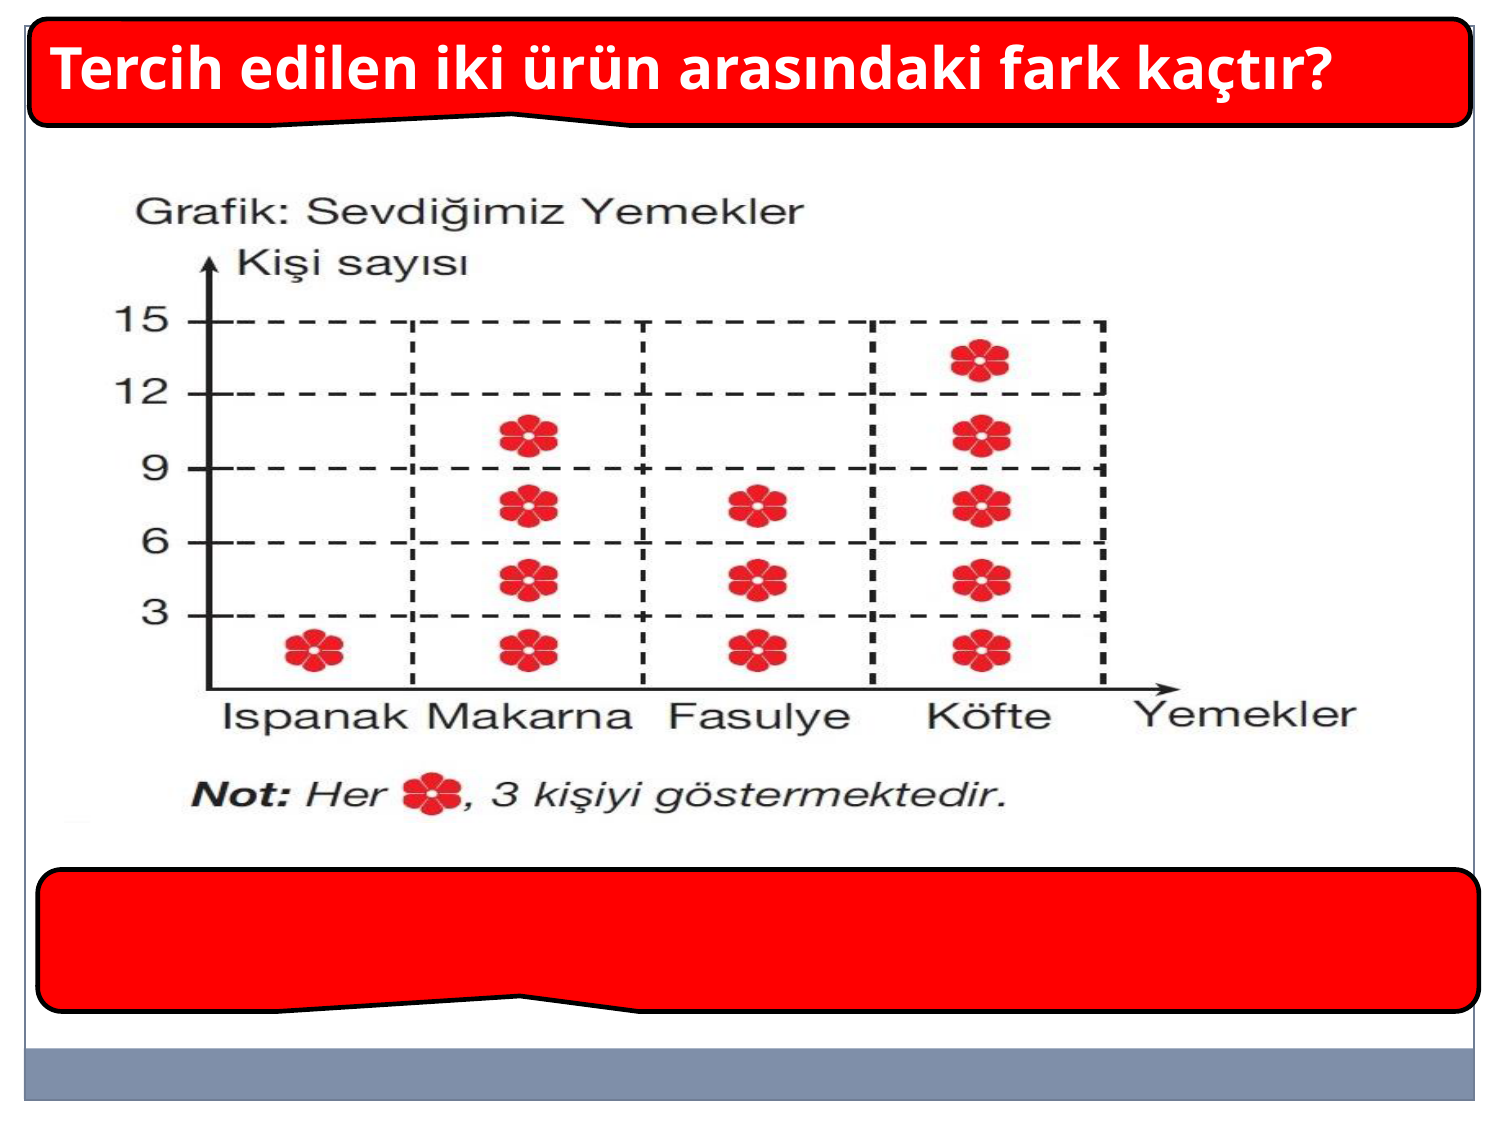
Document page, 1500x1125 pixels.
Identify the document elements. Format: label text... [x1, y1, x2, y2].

picture [64, 184, 1388, 823]
text_box Tercih edilen iki ürün arasındaki fark kaçtır? [29, 18, 1471, 126]
text_box [37, 869, 1479, 1012]
